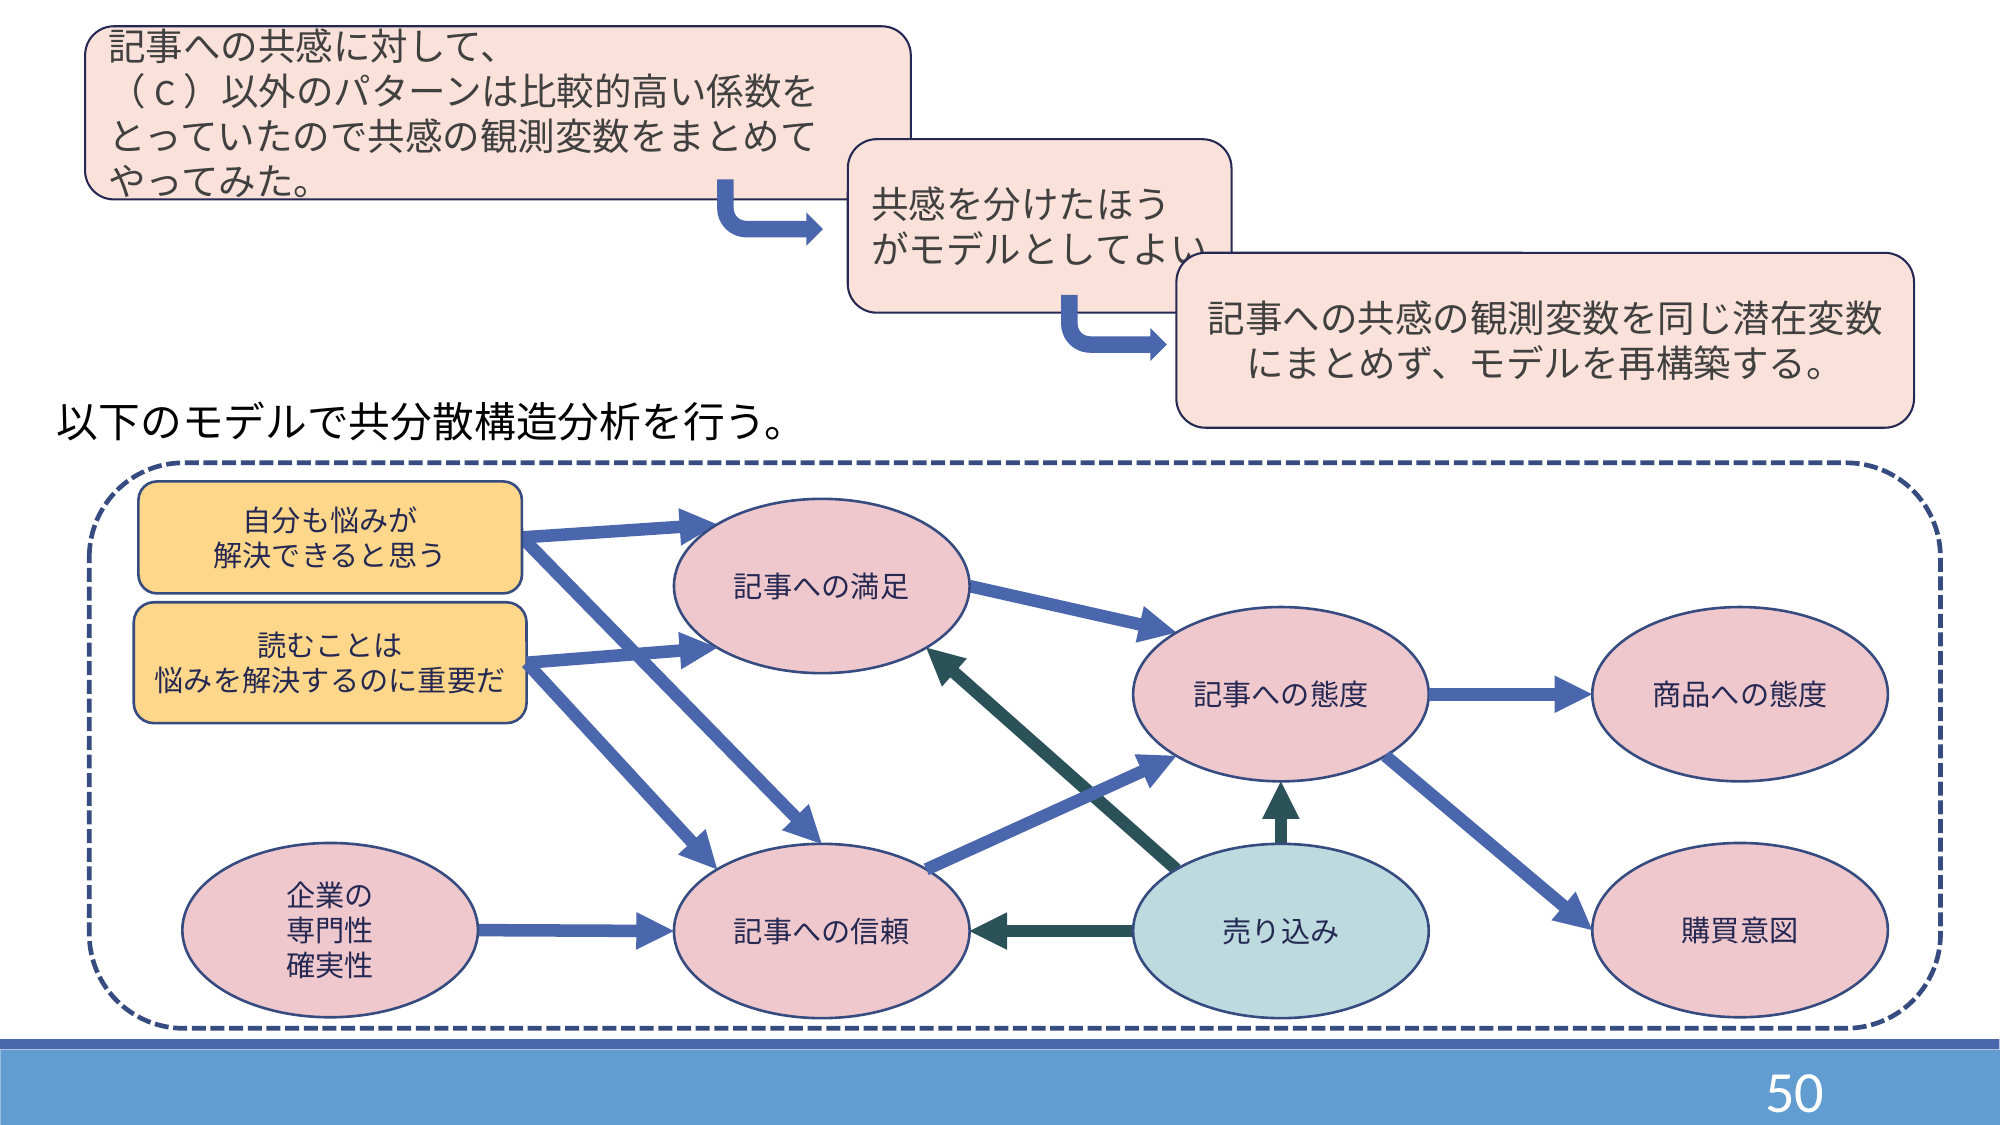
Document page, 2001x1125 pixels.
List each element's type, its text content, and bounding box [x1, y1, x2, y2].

text_box 記事への共感に対して、 （C）以外のパターンは比較的高い係数をとっていたので共感の観測変数をまとめてやってみた。 [85, 26, 911, 200]
text_box 記事への共感の観測変数を同じ潜在変数にまとめず、モデルを再構築する。 [1176, 252, 1915, 428]
text_box [87, 461, 1942, 1014]
text_box 共感を分けたほうがモデルとしてよい。 [847, 139, 1232, 313]
text_box [717, 179, 823, 246]
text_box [133, 480, 1889, 1019]
text_box 以下のモデルで共分散構造分析を行う。 [42, 388, 1073, 453]
slide_number 50 [1624, 1059, 1840, 1120]
text_box [1061, 294, 1167, 362]
